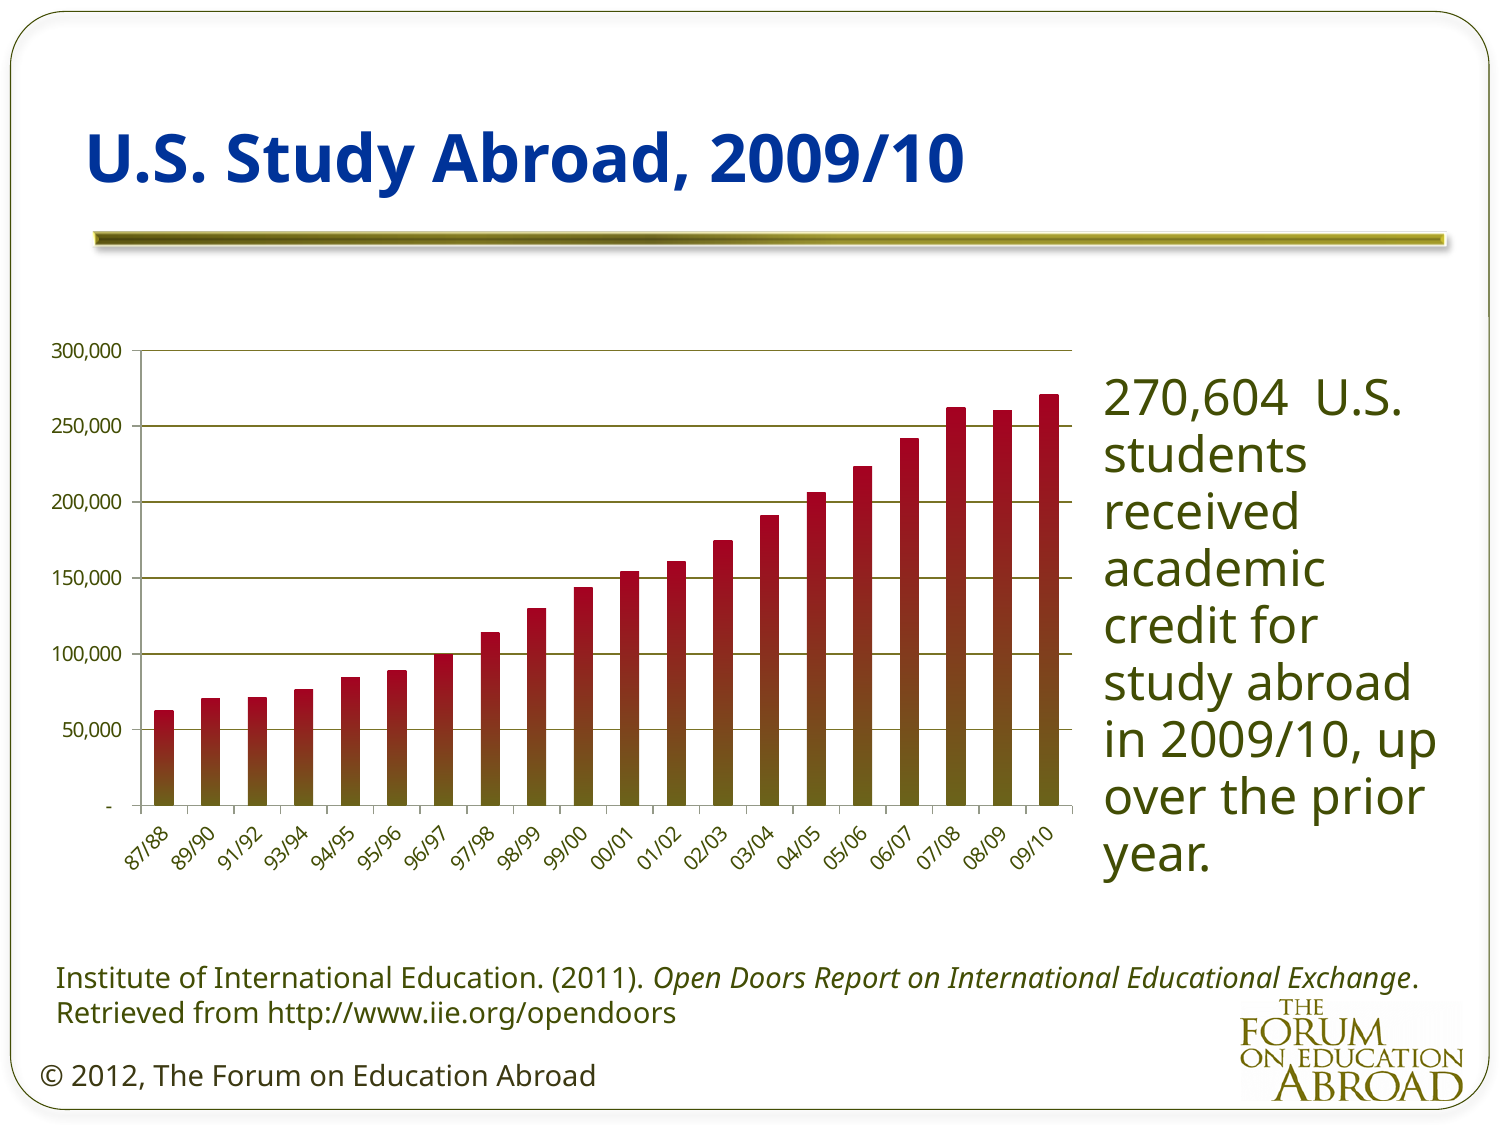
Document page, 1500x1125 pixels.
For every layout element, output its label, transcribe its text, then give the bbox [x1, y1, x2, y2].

picture [84, 224, 1461, 263]
picture [1240, 999, 1463, 1101]
text_box 270,604 U.S. students received academic credit for study abroad in 2009/10, up over the prior year. [1032, 362, 1469, 930]
text_box U.S. Study Abroad, 2009/10 [69, 108, 1437, 204]
text_box Institute of International Education. (2011). Open Doors Report on International Educational Exchange. Retrieved from http://www.iie.org/opendoors [41, 951, 1459, 1037]
chart [24, 324, 1094, 892]
